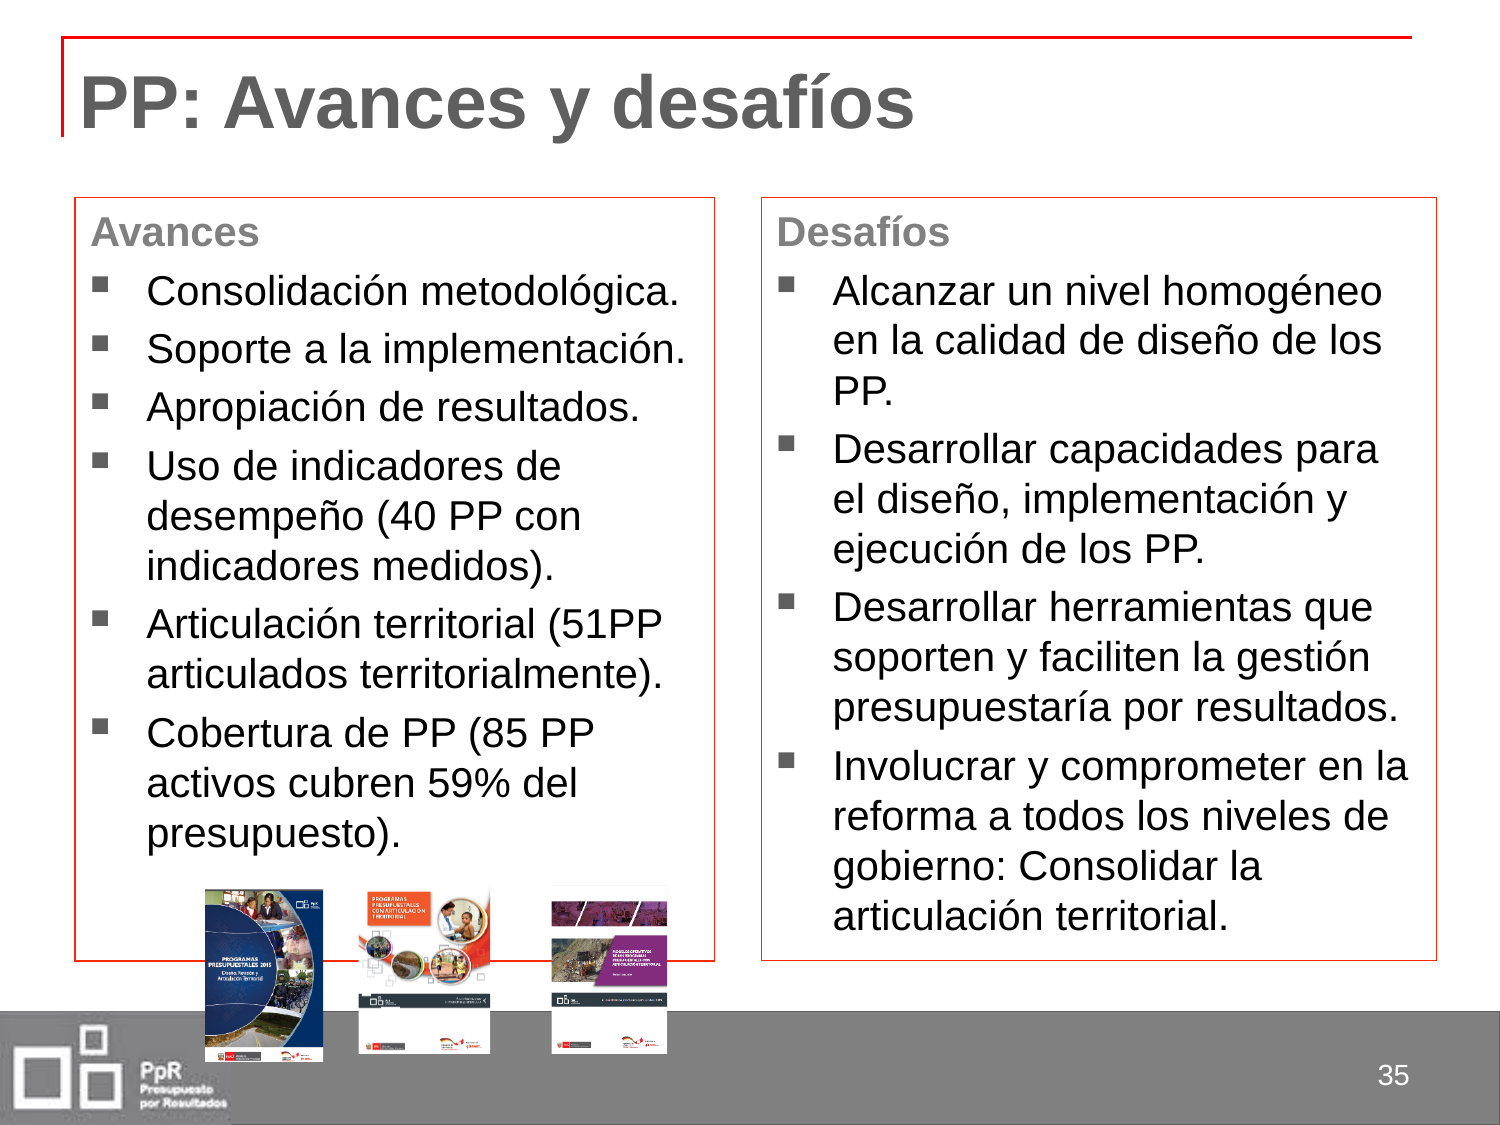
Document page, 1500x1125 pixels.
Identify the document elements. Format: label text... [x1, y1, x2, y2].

picture [551, 885, 668, 1054]
picture [0, 888, 324, 1125]
title PP: Avances y desafíos [64, 45, 1471, 173]
text_box Desafíos Alcanzar un nivel homogéneo en la calidad de diseño de los PP. Desarrollar capacidades para el diseño, implementación y ejecución de los PP. Desarrollar herramientas que soporten y faciliten la gestión presupuestaría por resultados. Involucrar y comprometer en la reforma a todos los niveles de gobierno: Consolidar la articulación territorial. [761, 197, 1437, 961]
slide_number 35 [1074, 1023, 1426, 1100]
picture [358, 885, 491, 1054]
list Avances Consolidación metodológica. Soporte a la implementación. Apropiación de resultados. Uso de indicadores de desempeño (40 PP con indicadores medidos). Articulación territorial (51PP articulados territorialmente). Cobertura de PP (85 PP activos cubren 59% del presupuesto). [74, 197, 715, 962]
